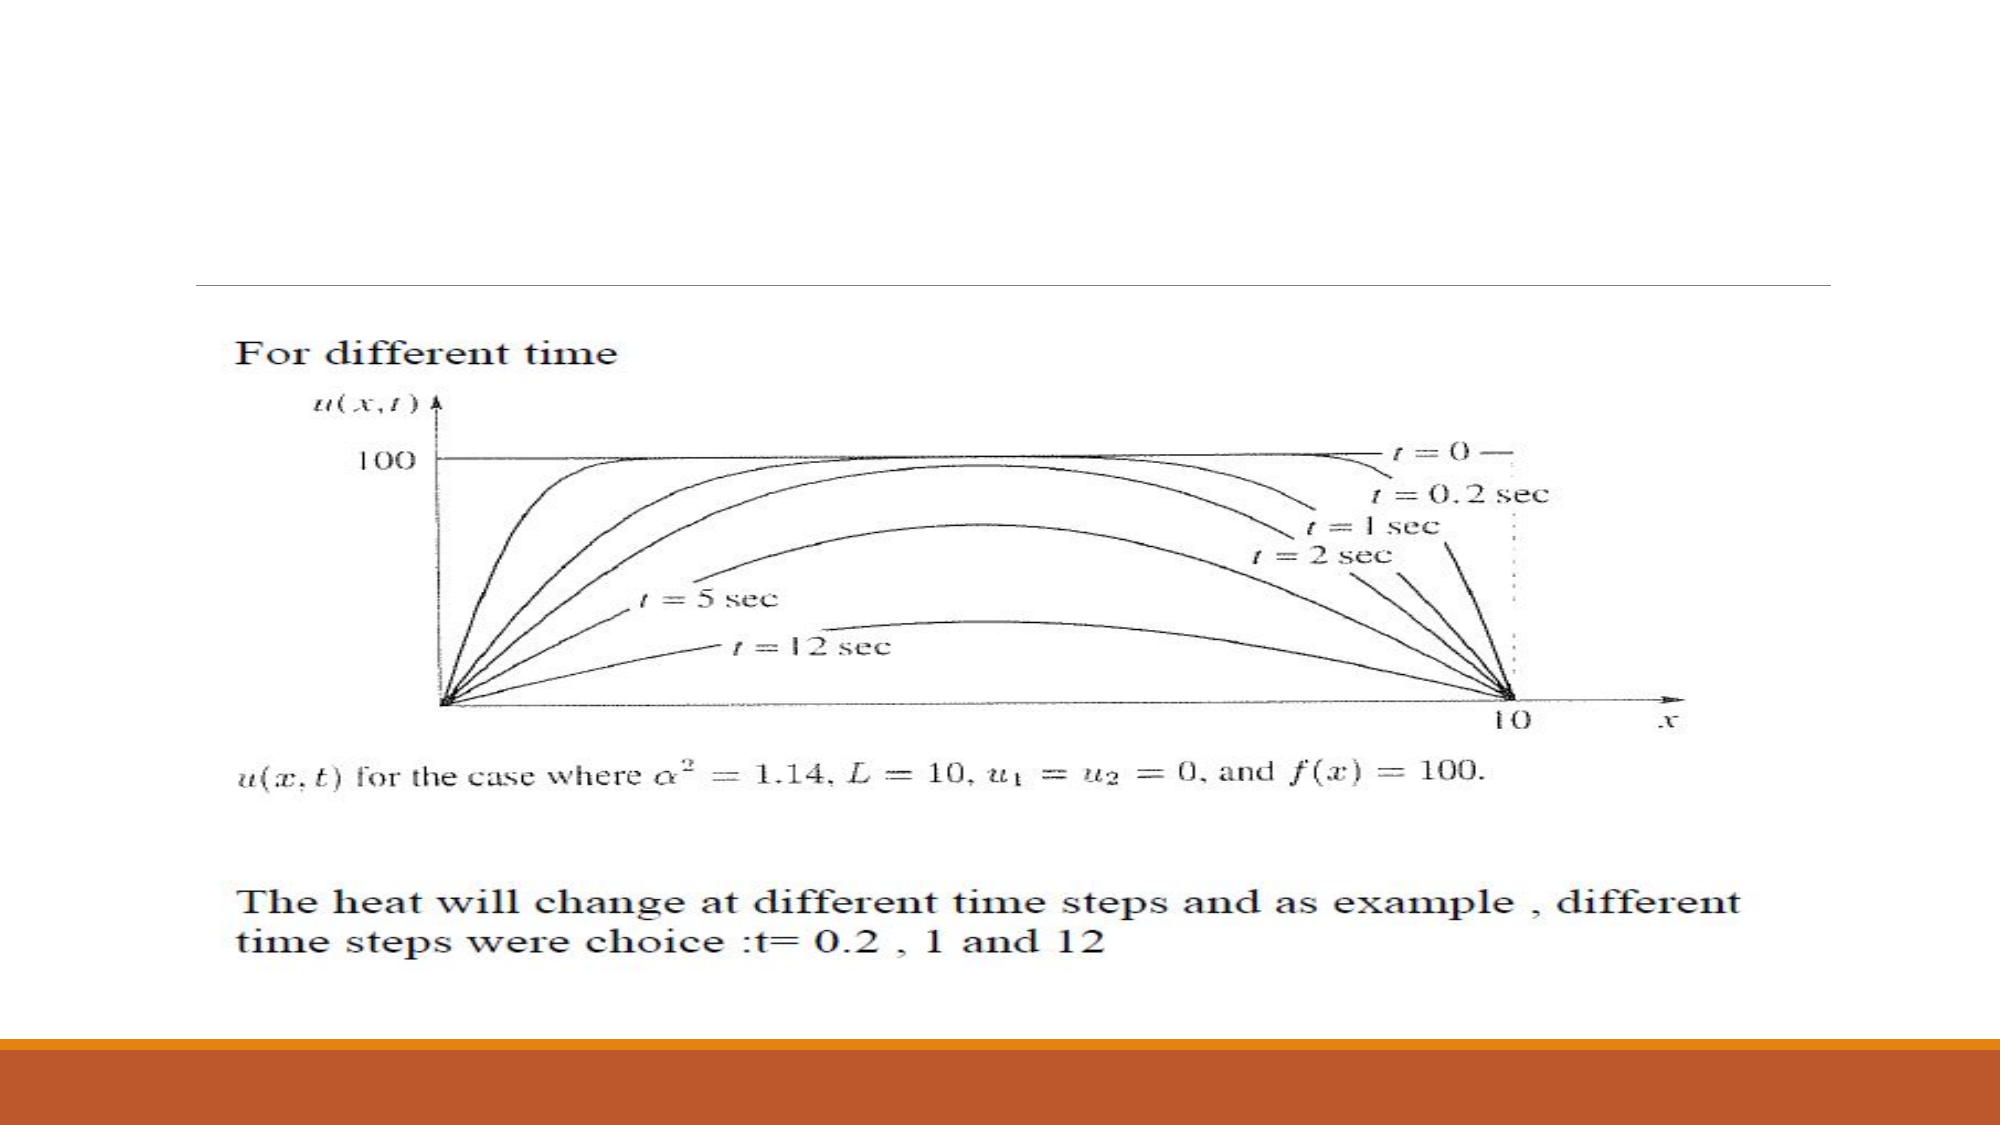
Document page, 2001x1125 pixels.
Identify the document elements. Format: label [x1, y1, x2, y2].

list [150, 317, 1794, 979]
